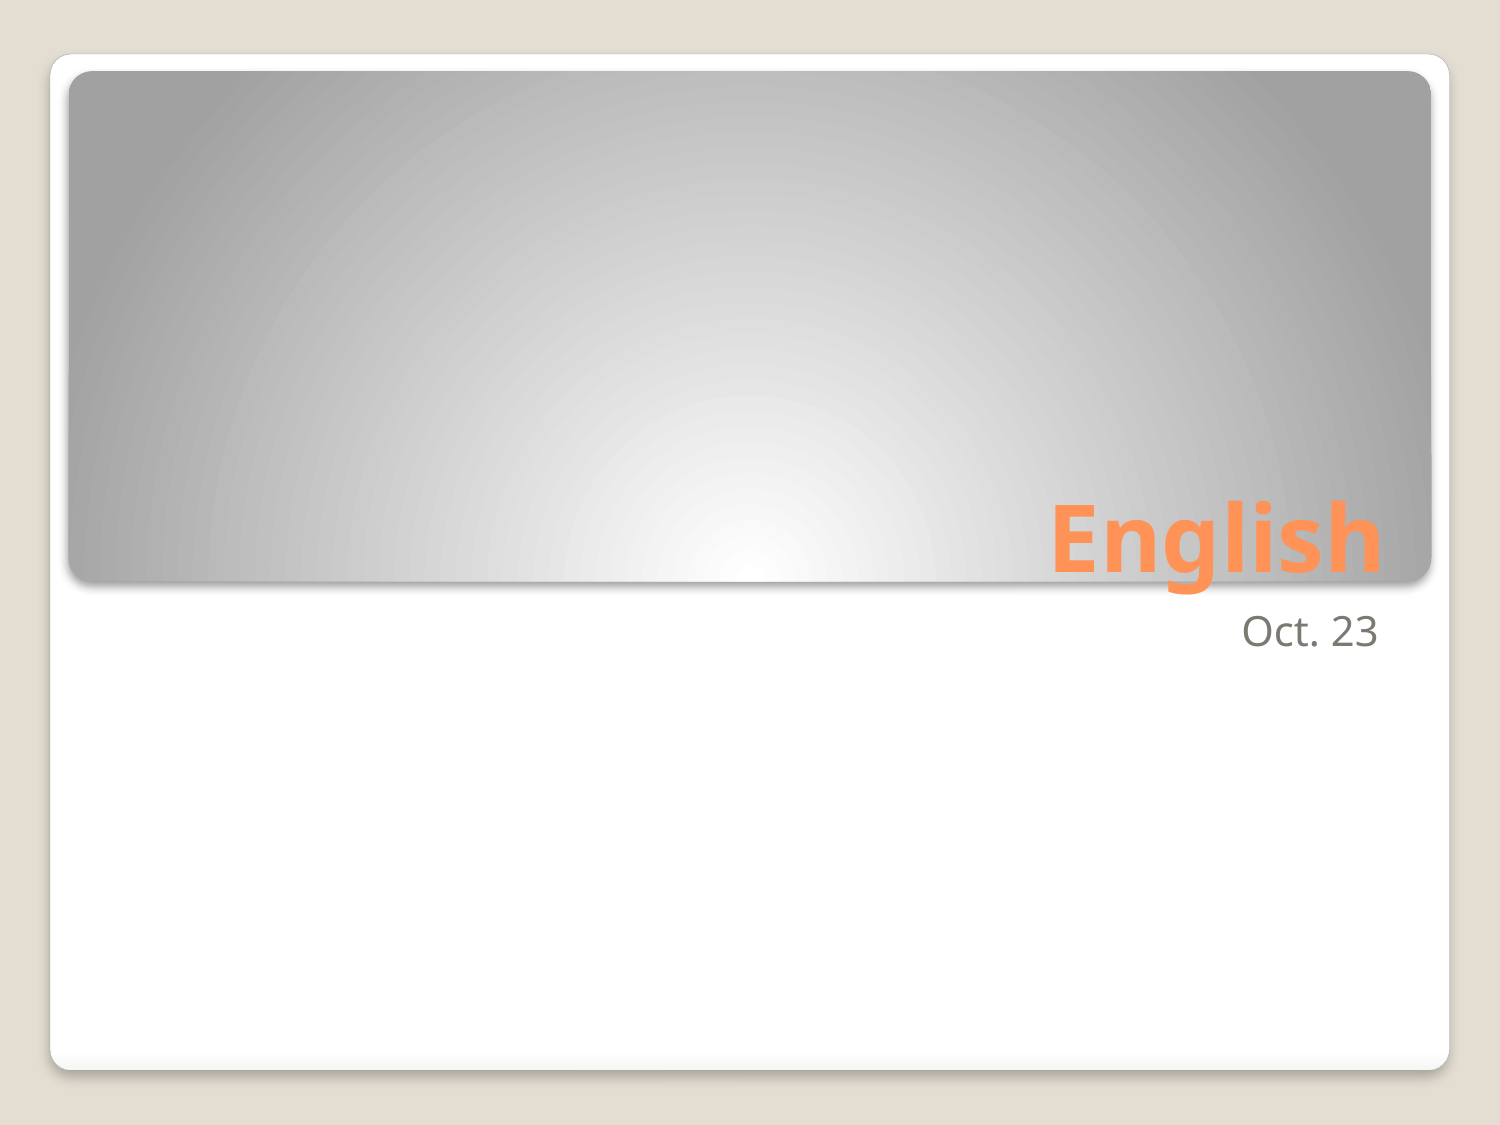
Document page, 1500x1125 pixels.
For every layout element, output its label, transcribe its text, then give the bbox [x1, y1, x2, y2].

title English [118, 298, 1394, 599]
subtitle Oct. 23 [118, 604, 1394, 755]
